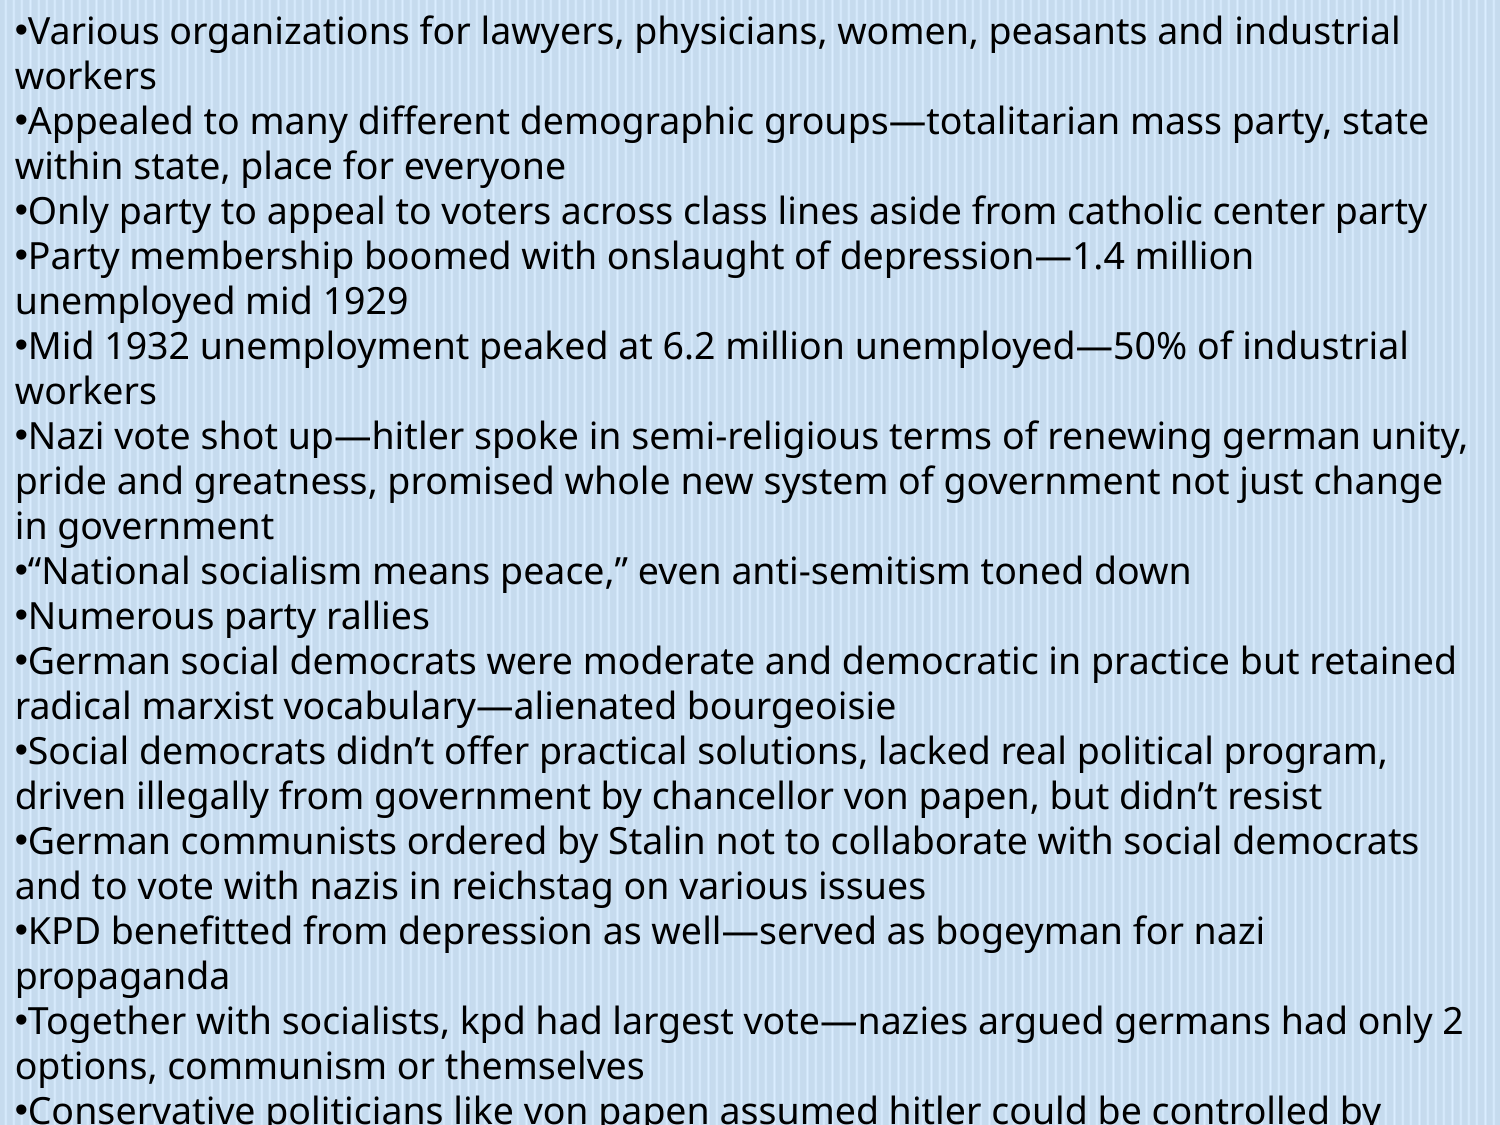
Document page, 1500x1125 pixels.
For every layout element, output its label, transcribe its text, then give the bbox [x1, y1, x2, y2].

text_box Various organizations for lawyers, physicians, women, peasants and industrial workers Appealed to many different demographic groups—totalitarian mass party, state within state, place for everyone Only party to appeal to voters across class lines aside from catholic center party Party membership boomed with onslaught of depression—1.4 million unemployed mid 1929 Mid 1932 unemployment peaked at 6.2 million unemployed—50% of industrial workers Nazi vote shot up—hitler spoke in semi-religious terms of renewing german unity, pride and greatness, promised whole new system of government not just change in government “National socialism means peace,” even anti-semitism toned down Numerous party rallies German social democrats were moderate and democratic in practice but retained radical marxist vocabulary—alienated bourgeoisie Social democrats didn’t offer practical solutions, lacked real political program, driven illegally from government by chancellor von papen, but didn’t resist German communists ordered by Stalin not to collaborate with social democrats and to vote with nazis in reichstag on various issues KPD benefitted from depression as well—served as bogeyman for nazi propaganda Together with socialists, kpd had largest vote—nazies argued germans had only 2 options, communism or themselves Conservative politicians like von papen assumed hitler could be controlled by conservative interests Hindenburg appointed hitler as chancellor 1933, cabinet with nazi minority Hitler immediately announced elections despite his promise not to, confident that nazi popularity and control of police would give absolute majority and allow him to override reichstag and president [0, 0, 1500, 1125]
